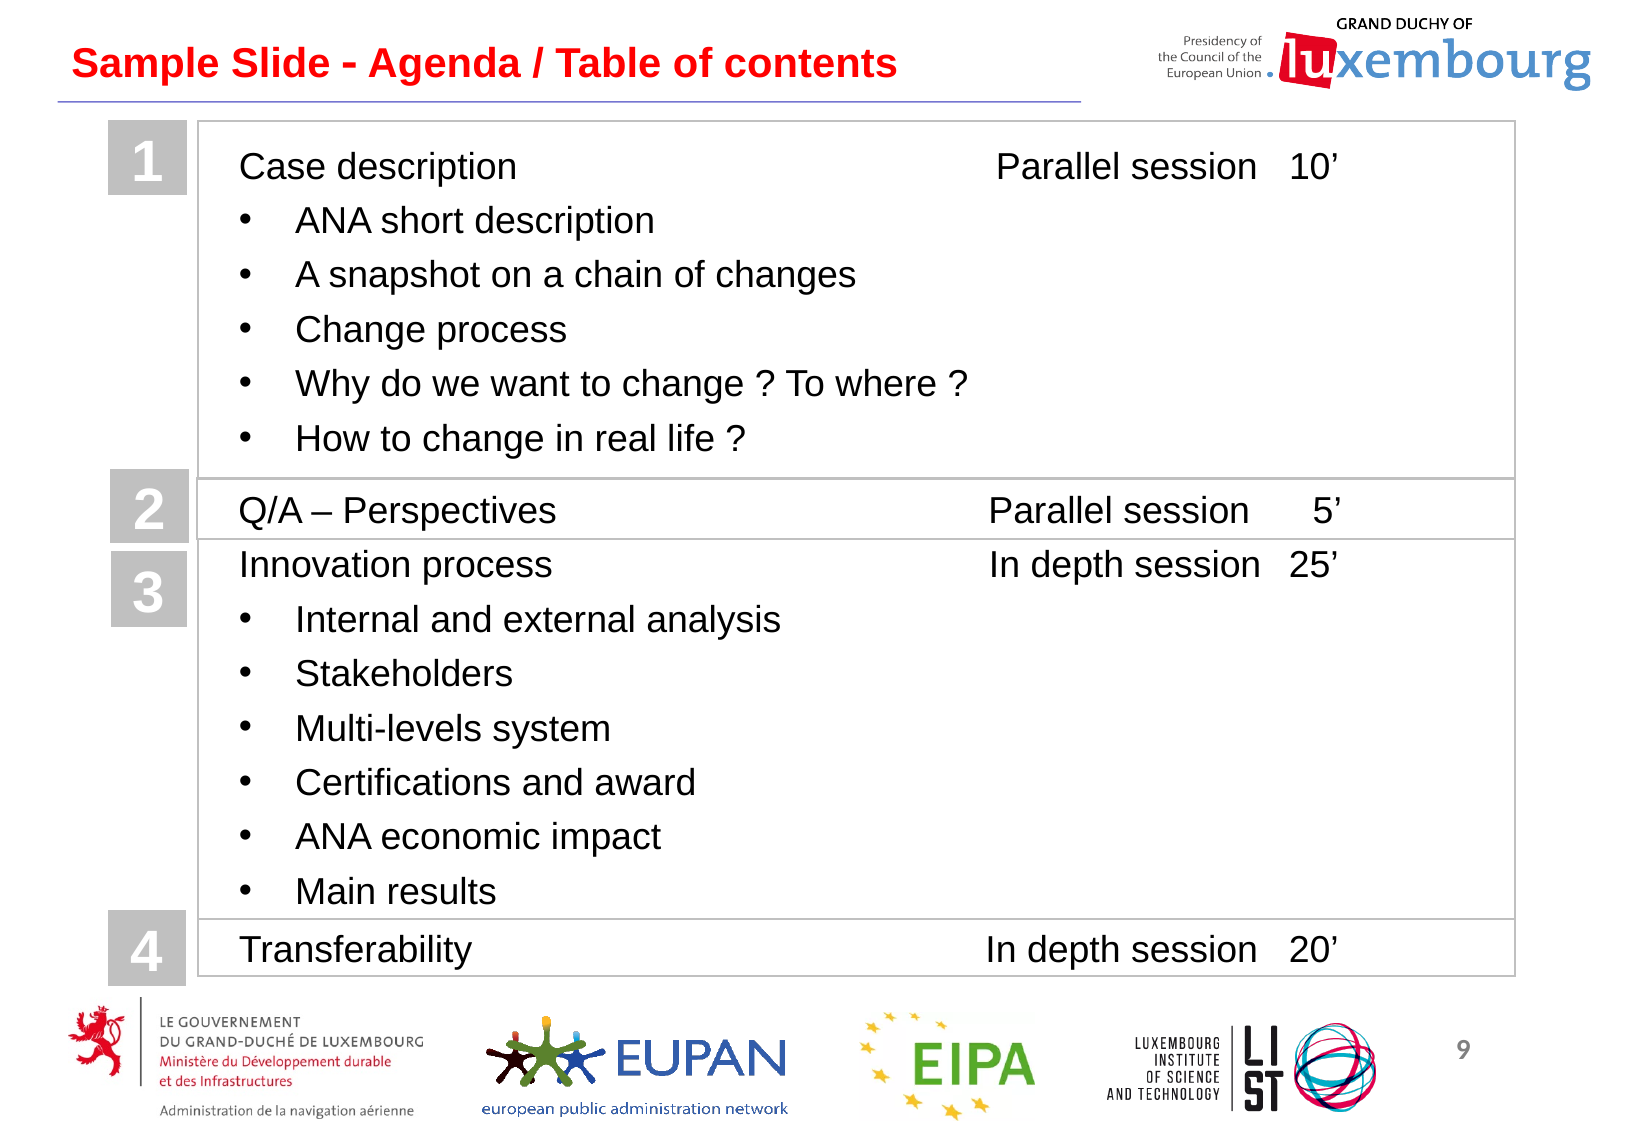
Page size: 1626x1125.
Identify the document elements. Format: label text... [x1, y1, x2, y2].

text_box Transferability In depth session 20’ [197, 919, 1515, 976]
picture [1158, 18, 1591, 91]
text_box 4 [109, 911, 185, 985]
text_box 2 [111, 469, 188, 542]
picture [1107, 1023, 1376, 1112]
text_box Innovation process In depth session 25’ Internal and external analysis Stakeholders Multi-levels system Certifications and award ANA economic impact Main results [197, 538, 1515, 919]
text_box 3 [111, 552, 187, 626]
text_box 1 [109, 121, 186, 195]
picture [859, 1012, 1035, 1121]
text_box Case description Parallel session 10’ ANA short description A snapshot on a chain of changes Change process Why do we want to change ? To where ? How to change in real life ? [197, 121, 1515, 478]
title Sample Slide  Agenda / Table of contents [56, 19, 1108, 102]
text_box Q/A – Perspectives Parallel session 5’ [197, 478, 1515, 538]
picture [482, 1016, 788, 1117]
picture [68, 997, 423, 1120]
slide_number 9 [1379, 1023, 1486, 1107]
